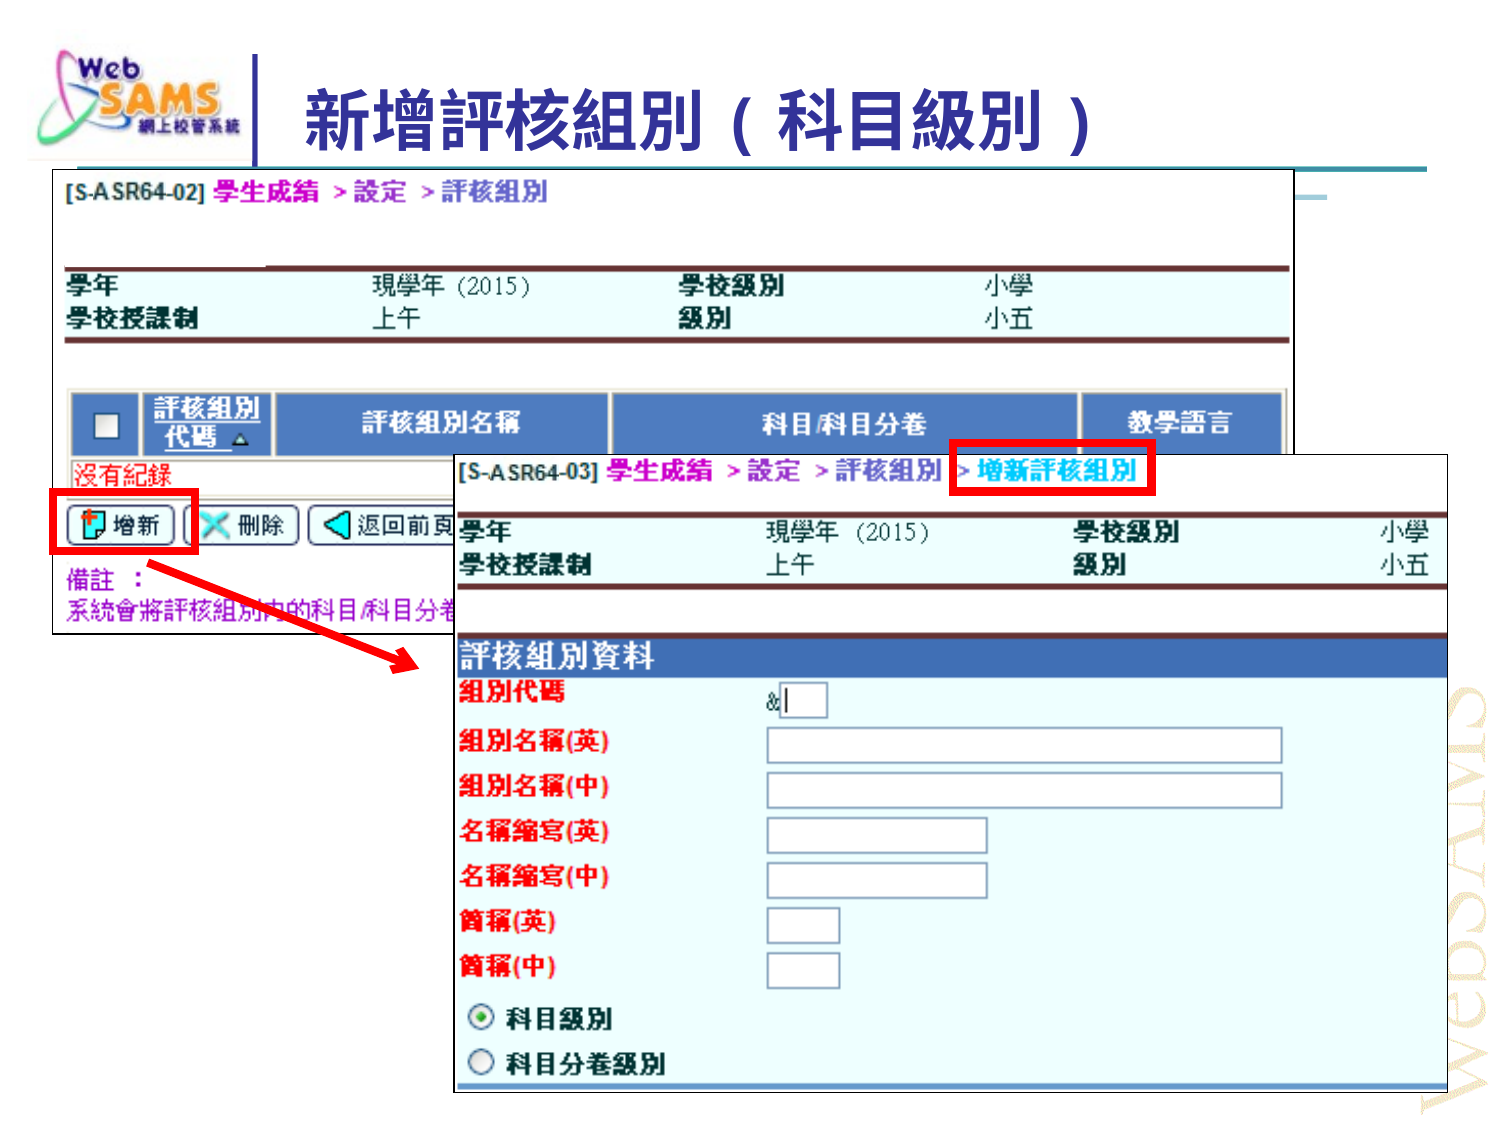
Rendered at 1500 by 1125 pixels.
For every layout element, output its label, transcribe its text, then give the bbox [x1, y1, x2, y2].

picture [1393, 679, 1500, 1117]
title 新增評核組別(科目級別) [289, 41, 1465, 167]
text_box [52, 169, 1294, 634]
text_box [454, 455, 1448, 1092]
text_box [353, 643, 420, 671]
picture [27, 29, 253, 161]
